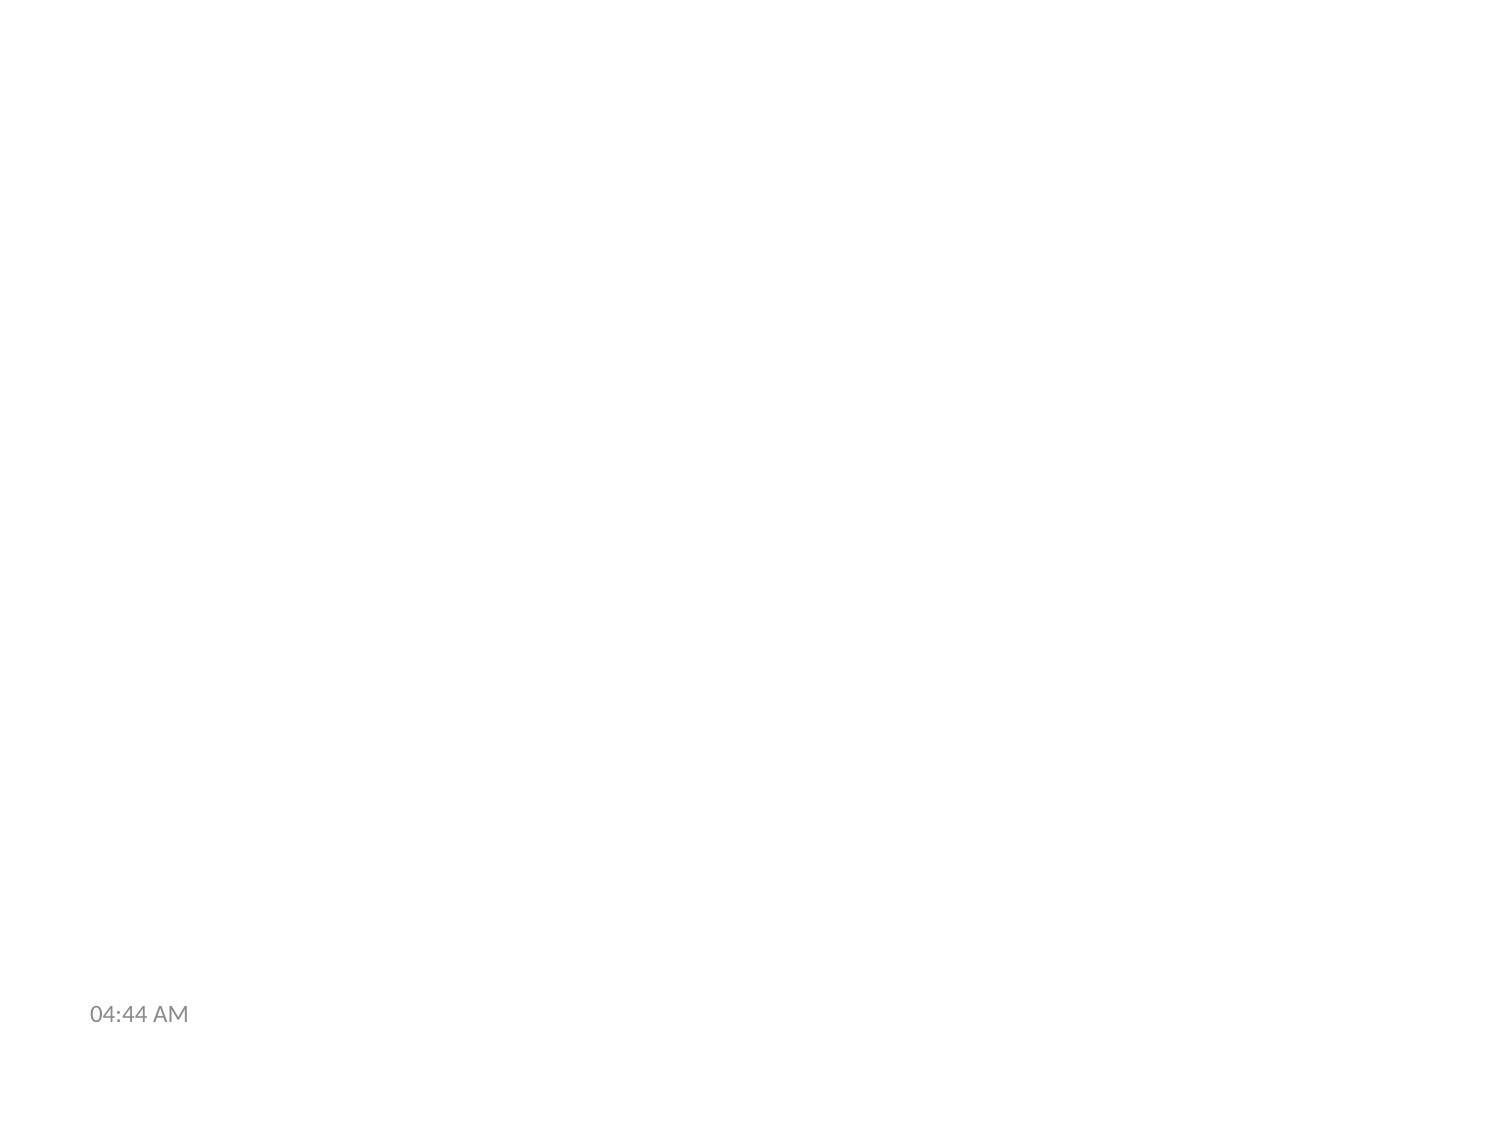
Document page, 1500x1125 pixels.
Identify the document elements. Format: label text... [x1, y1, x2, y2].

text_box 3:35 PM [75, 982, 425, 1043]
